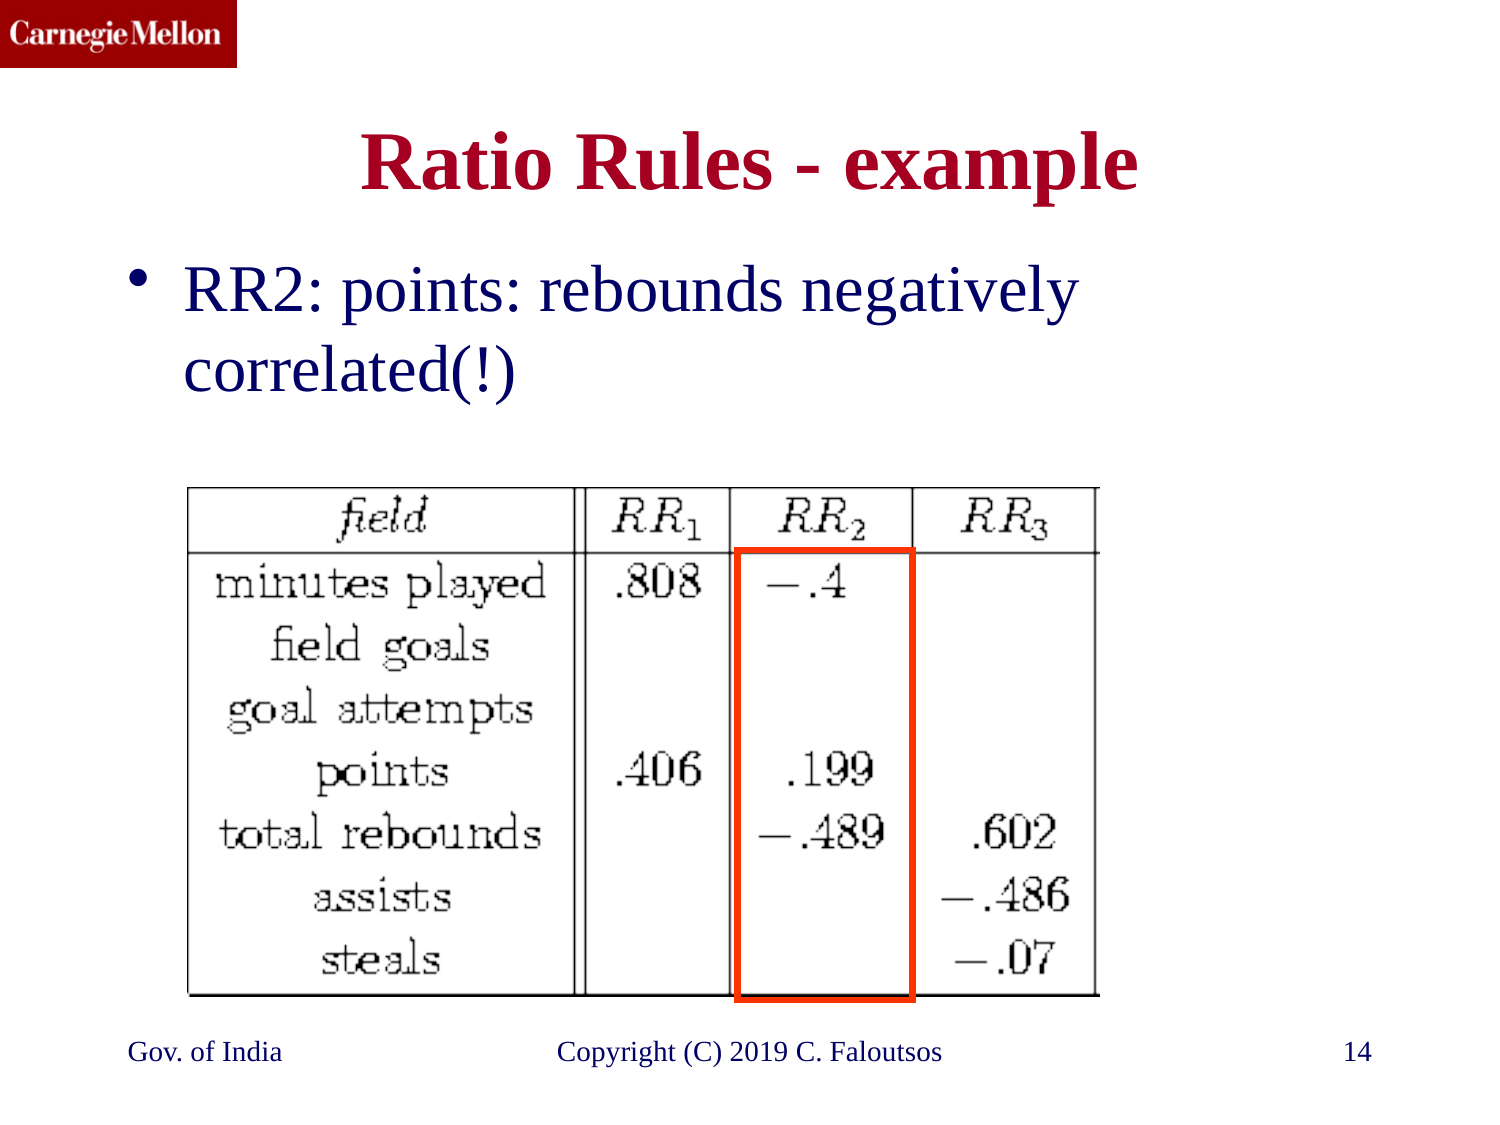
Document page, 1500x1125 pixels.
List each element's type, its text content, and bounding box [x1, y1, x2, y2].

slide_number Gov. of India [112, 1024, 426, 1101]
title Ratio Rules - example [112, 99, 1388, 213]
list RR2: points: rebounds negatively correlated(!) [112, 237, 1388, 1001]
footer Copyright (C) 2019 C. Faloutsos [512, 1024, 988, 1101]
picture [187, 487, 1100, 997]
slide_number 14 [1074, 1024, 1388, 1101]
picture [0, 0, 237, 68]
